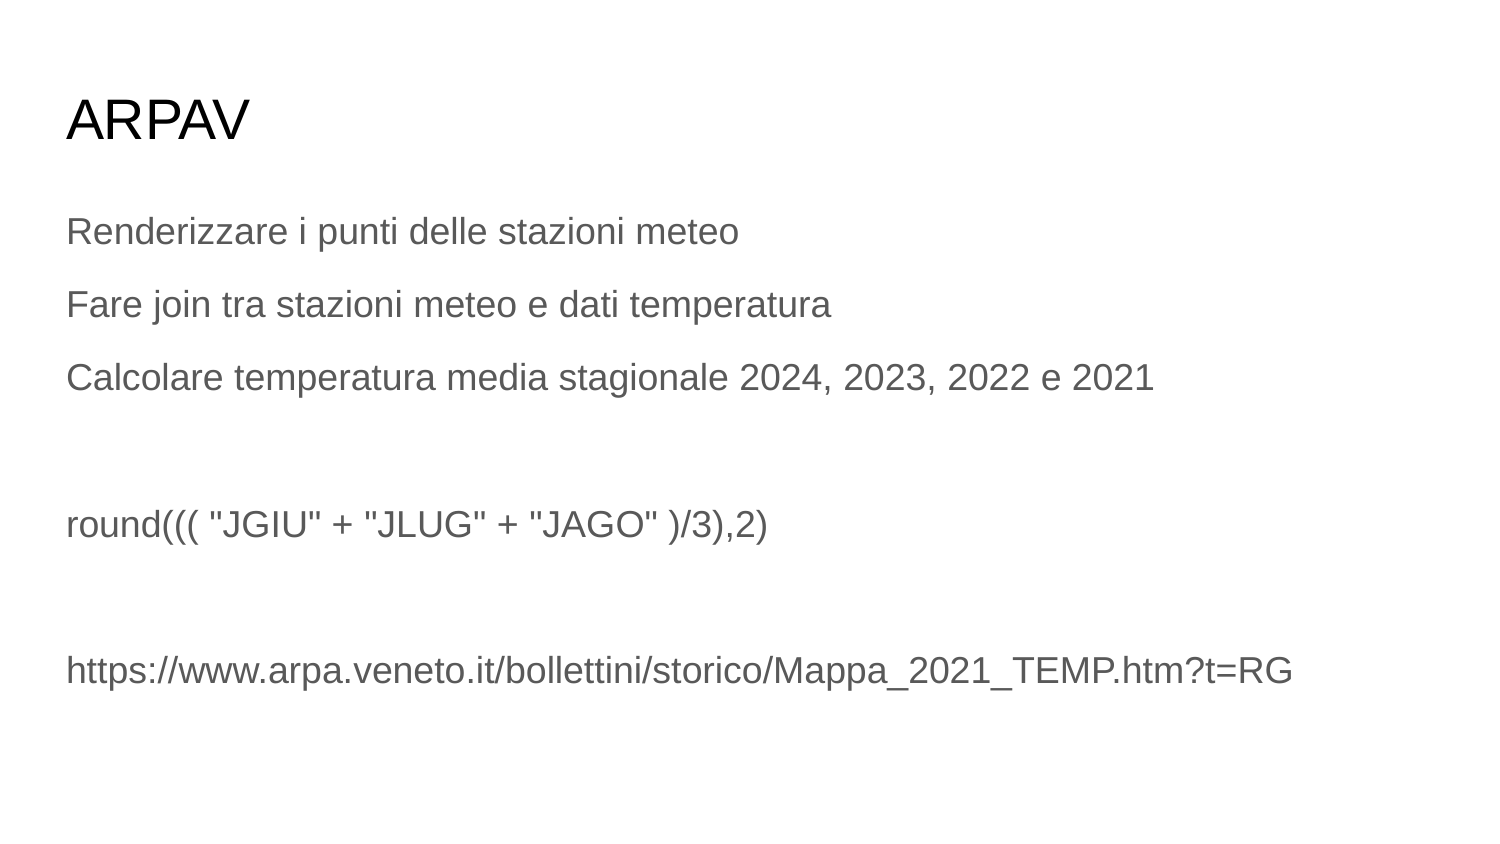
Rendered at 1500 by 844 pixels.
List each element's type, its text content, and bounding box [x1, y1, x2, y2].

title ARPAV [51, 72, 1449, 167]
list Renderizzare i punti delle stazioni meteo Fare join tra stazioni meteo e dati temperatura Calcolare temperatura media stagionale 2024, 2023, 2022 e 2021 round((( "JGIU" + "JLUG" + "JAGO" )/3),2) https://www.arpa.veneto.it/bollettini/storico/Mappa_2021_TEMP.htm?t=RG [51, 189, 1449, 750]
